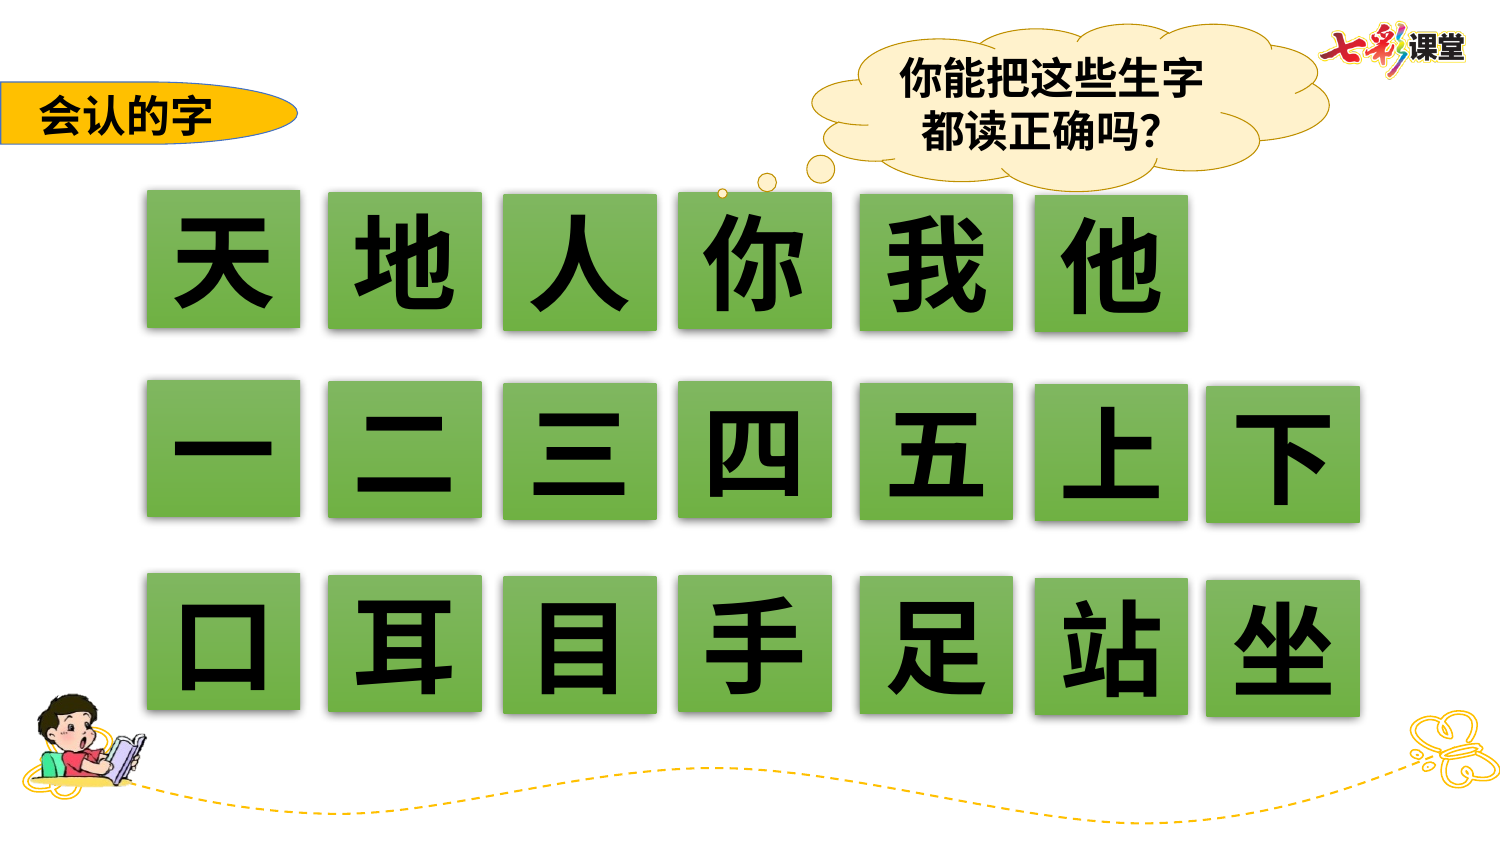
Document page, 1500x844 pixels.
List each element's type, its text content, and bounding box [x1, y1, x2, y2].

text_box 足 [859, 576, 1013, 714]
text_box 四 [678, 381, 832, 518]
picture [25, 692, 148, 793]
picture [1316, 20, 1468, 80]
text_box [0, 81, 298, 148]
text_box 天 [147, 190, 301, 328]
text_box 你 [678, 192, 832, 329]
text_box 二 [328, 381, 482, 518]
text_box 你能把这些生字都读正确吗？ [810, 23, 1331, 193]
text_box 我 [859, 194, 1013, 331]
text_box 一 [147, 380, 301, 517]
text_box 人 [503, 194, 657, 331]
text_box 他 [1034, 195, 1188, 332]
text_box 口 [147, 573, 301, 710]
text_box 手 [678, 575, 832, 712]
text_box 站 [1034, 578, 1188, 715]
text_box 坐 [1206, 580, 1360, 717]
text_box 五 [859, 383, 1013, 520]
text_box 上 [1034, 384, 1188, 521]
text_box 你能把这些生字都读正确吗？ [805, 154, 836, 185]
text_box 地 [328, 192, 482, 329]
text_box 耳 [328, 575, 482, 712]
text_box 目 [503, 576, 657, 714]
text_box 三 [503, 383, 657, 520]
text_box 下 [1206, 386, 1360, 523]
text_box 你能把这些生字都读正确吗？ [756, 172, 778, 193]
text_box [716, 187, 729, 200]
